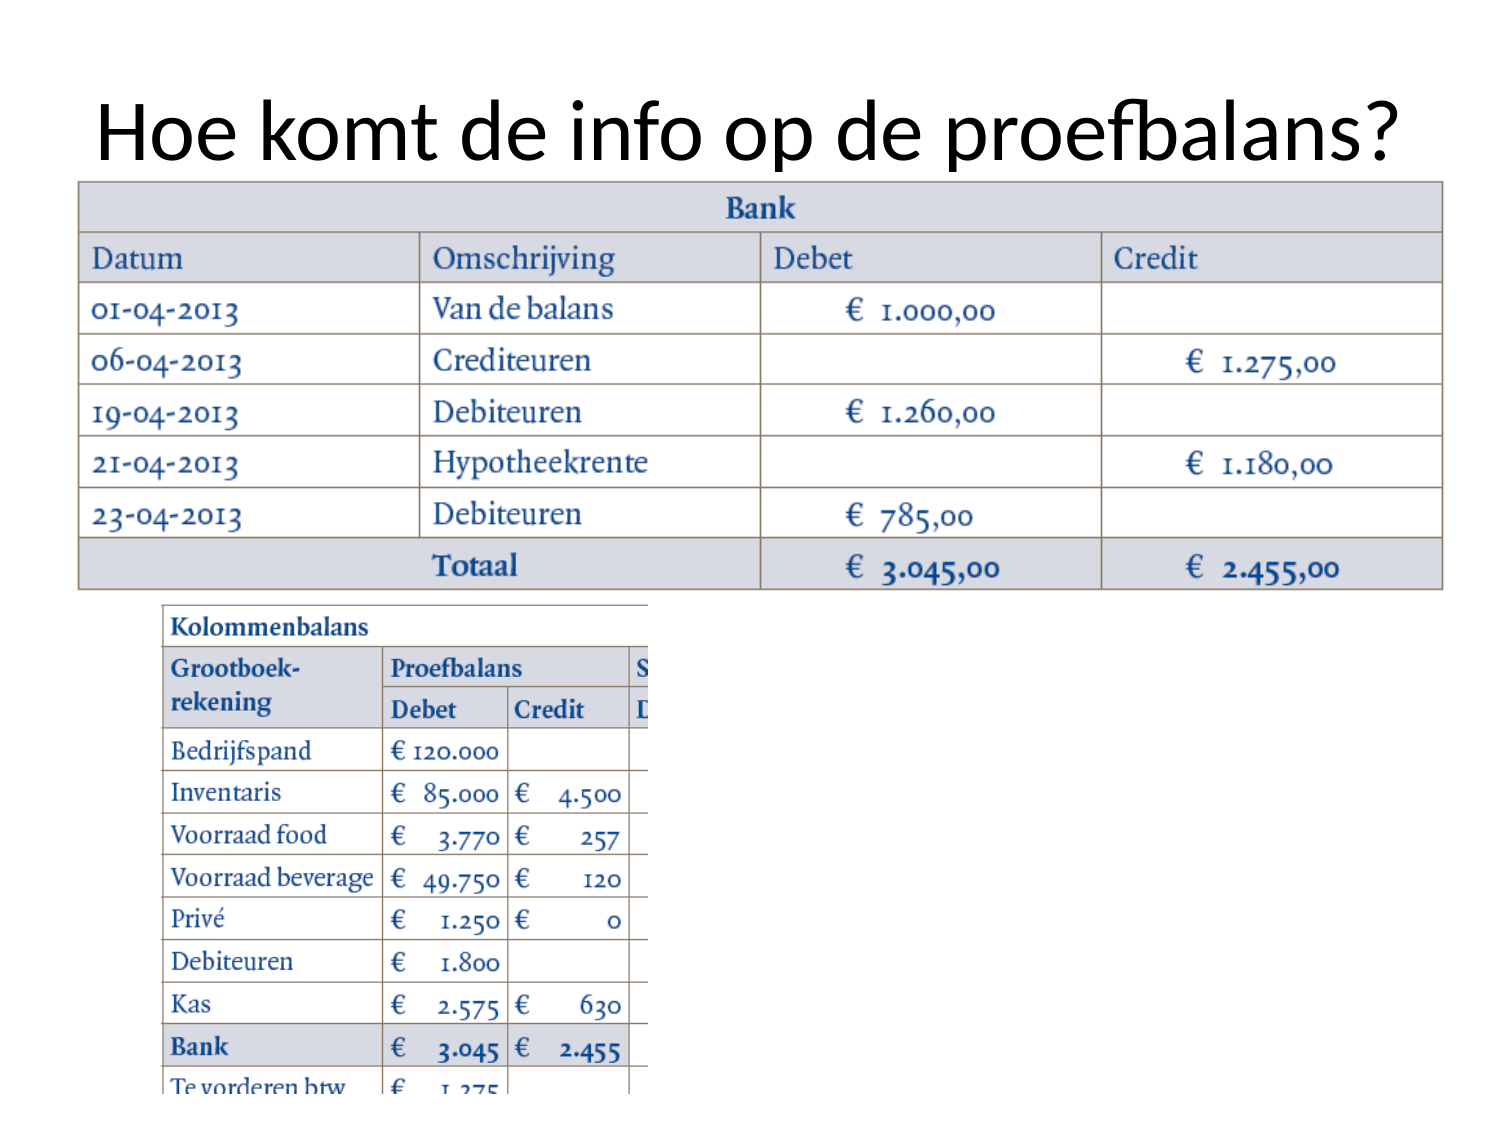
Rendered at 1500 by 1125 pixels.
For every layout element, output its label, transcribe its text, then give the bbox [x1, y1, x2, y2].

title Hoe komt de info op de proefbalans? [75, 45, 1425, 171]
picture [64, 172, 1467, 1095]
